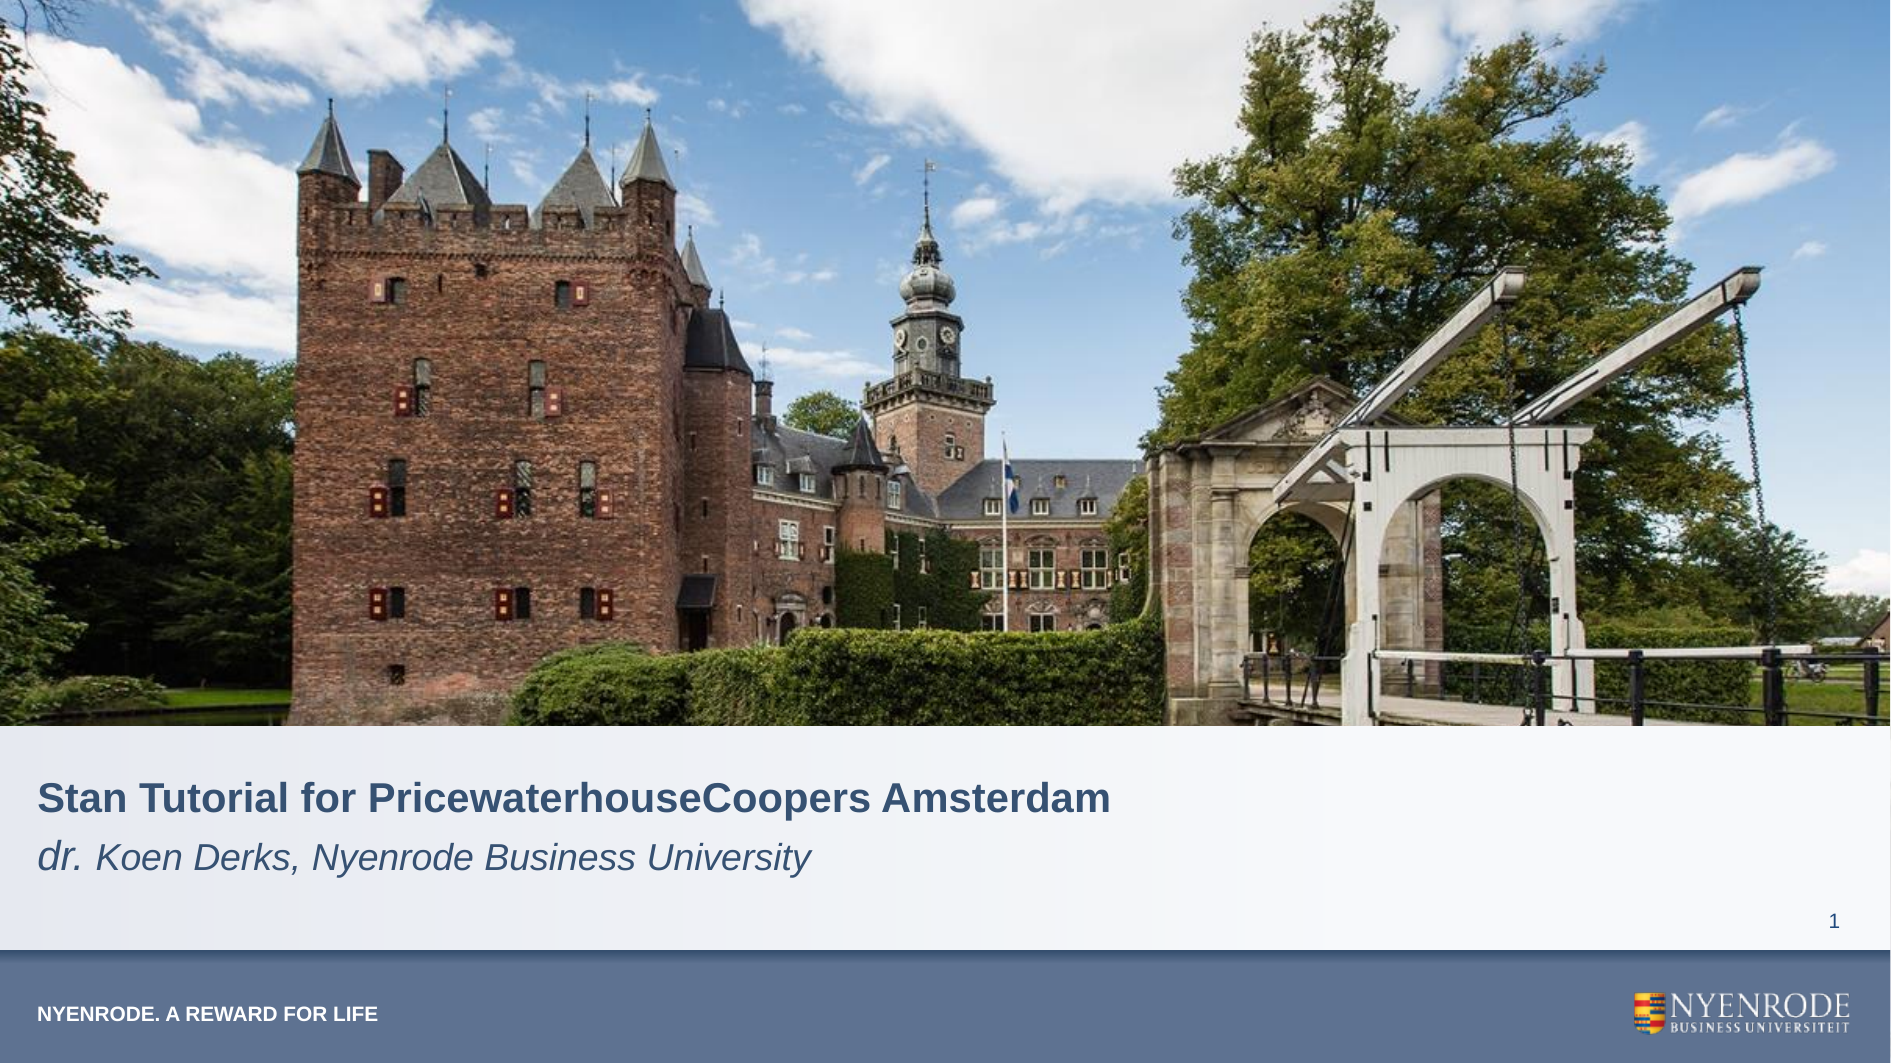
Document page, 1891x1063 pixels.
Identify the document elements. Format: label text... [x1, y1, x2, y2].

title Stan Tutorial for PricewaterhouseCoopers Amsterdam dr. Koen Derks, Nyenrode Business University [22, 754, 1843, 886]
picture [1630, 988, 1854, 1038]
picture [0, 0, 1891, 1063]
slide_number 1 [1786, 899, 1883, 941]
